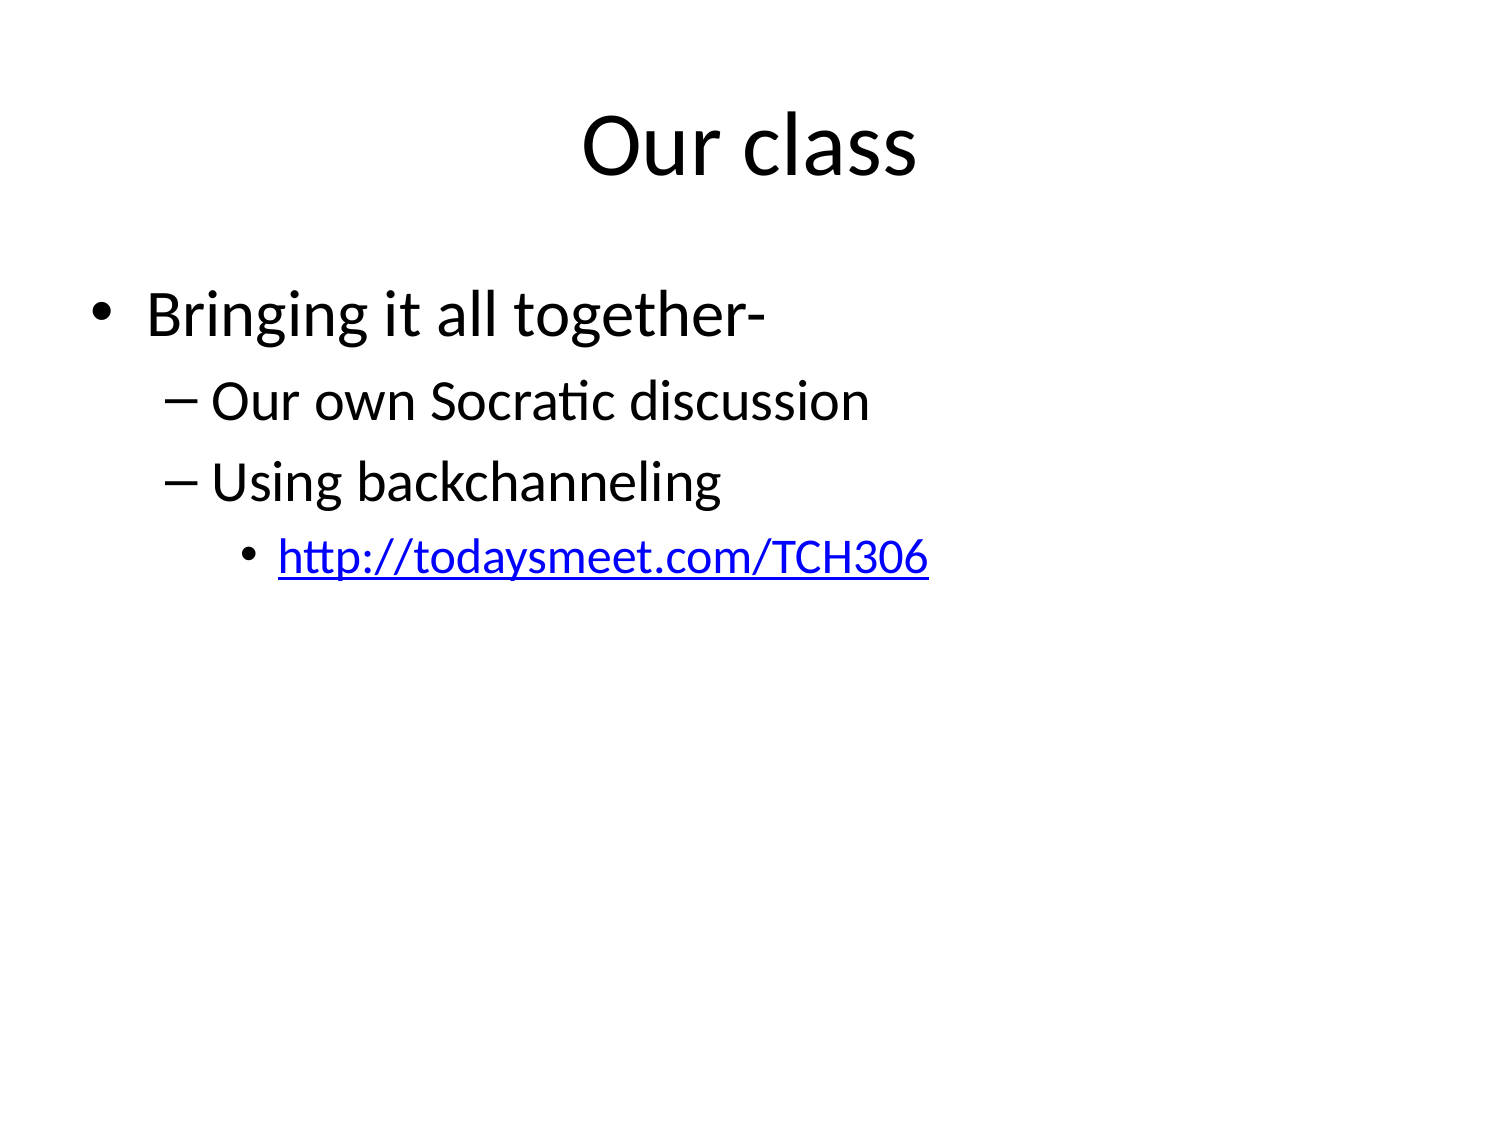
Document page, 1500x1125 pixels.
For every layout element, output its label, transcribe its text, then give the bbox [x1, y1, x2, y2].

list Bringing it all together- Our own Socratic discussion Using backchanneling http://todaysmeet.com/TCH306 [75, 262, 1425, 1005]
title Our class [75, 45, 1425, 233]
